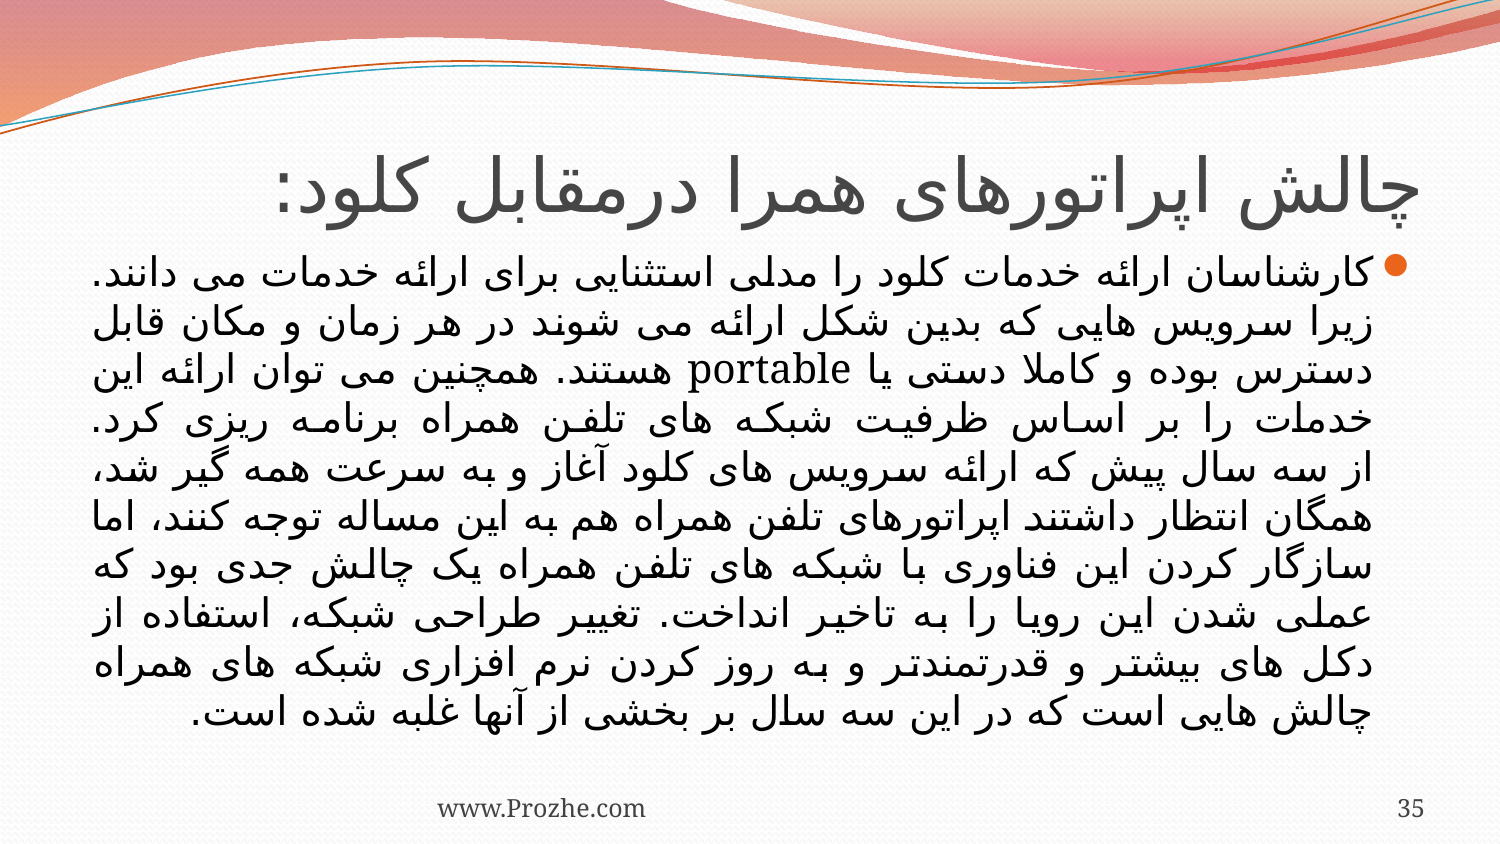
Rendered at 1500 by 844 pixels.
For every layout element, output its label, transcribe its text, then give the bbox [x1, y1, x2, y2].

slide_number 35 [1299, 782, 1425, 827]
footer www.Prozhe.com [437, 782, 988, 827]
title چالش اپراتورهای همرا درمقابل کلود: [75, 86, 1425, 228]
list کارشناسان ارائه خدمات کلود را مدلی استثنایی برای ارائه خدمات می دانند. زیرا سرویس هایی که بدین شکل ارائه می شوند در هر زمان و مکان قابل دسترس بوده و کاملا دستی یا portable هستند. همچنین می توان ارائه این خدمات را بر اساس ظرفیت شبکه های تلفن همراه برنامه ریزی کرد. از سه سال پیش که ارائه سرویس های کلود آغاز و به سرعت همه گیر شد، همگان انتظار داشتند اپراتورهای تلفن همراه هم به این مساله توجه کنند، اما سازگار کردن این فناوری با شبکه های تلفن همراه یک چالش جدی بود که عملی شدن این رویا را به تاخیر انداخت. تغییر طراحی شبکه، استفاده از دکل های بیشتر و قدرتمندتر و به روز کردن نرم افزاری شبکه های همراه چالش هایی است که در این سه سال بر بخشی از آنها غلبه شده است. [75, 238, 1425, 779]
